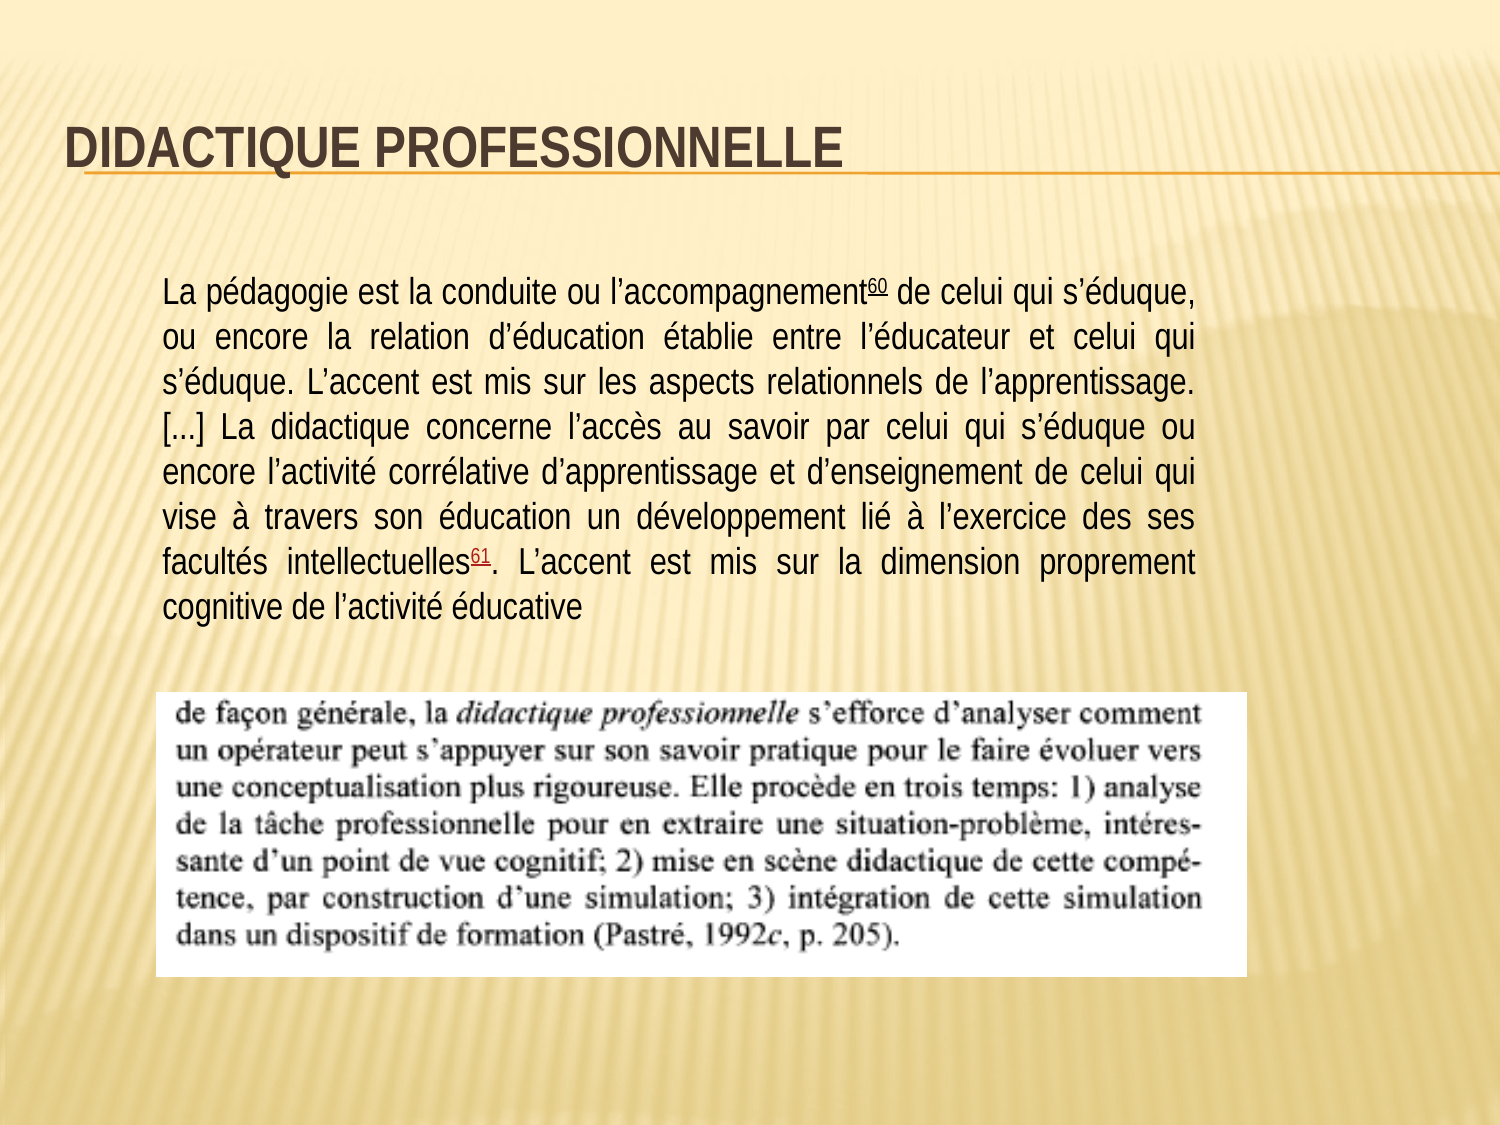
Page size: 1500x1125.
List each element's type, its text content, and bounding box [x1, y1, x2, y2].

text_box La pédagogie est la conduite ou l’accompagnement60 de celui qui s’éduque, ou encore la relation d’éducation établie entre l’éducateur et celui qui s’éduque. L’accent est mis sur les aspects relationnels de l’apprentissage. [...] La didactique concerne l’accès au savoir par celui qui s’éduque ou encore l’activité corrélative d’apprentissage et d’enseignement de celui qui vise à travers son éducation un développement lié à l’exercice des ses facultés intellectuelles61. L’accent est mis sur la dimension proprement cognitive de l’activité éducative [147, 259, 1211, 635]
title Didactique professionnelle [50, 75, 1475, 213]
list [156, 692, 1247, 978]
